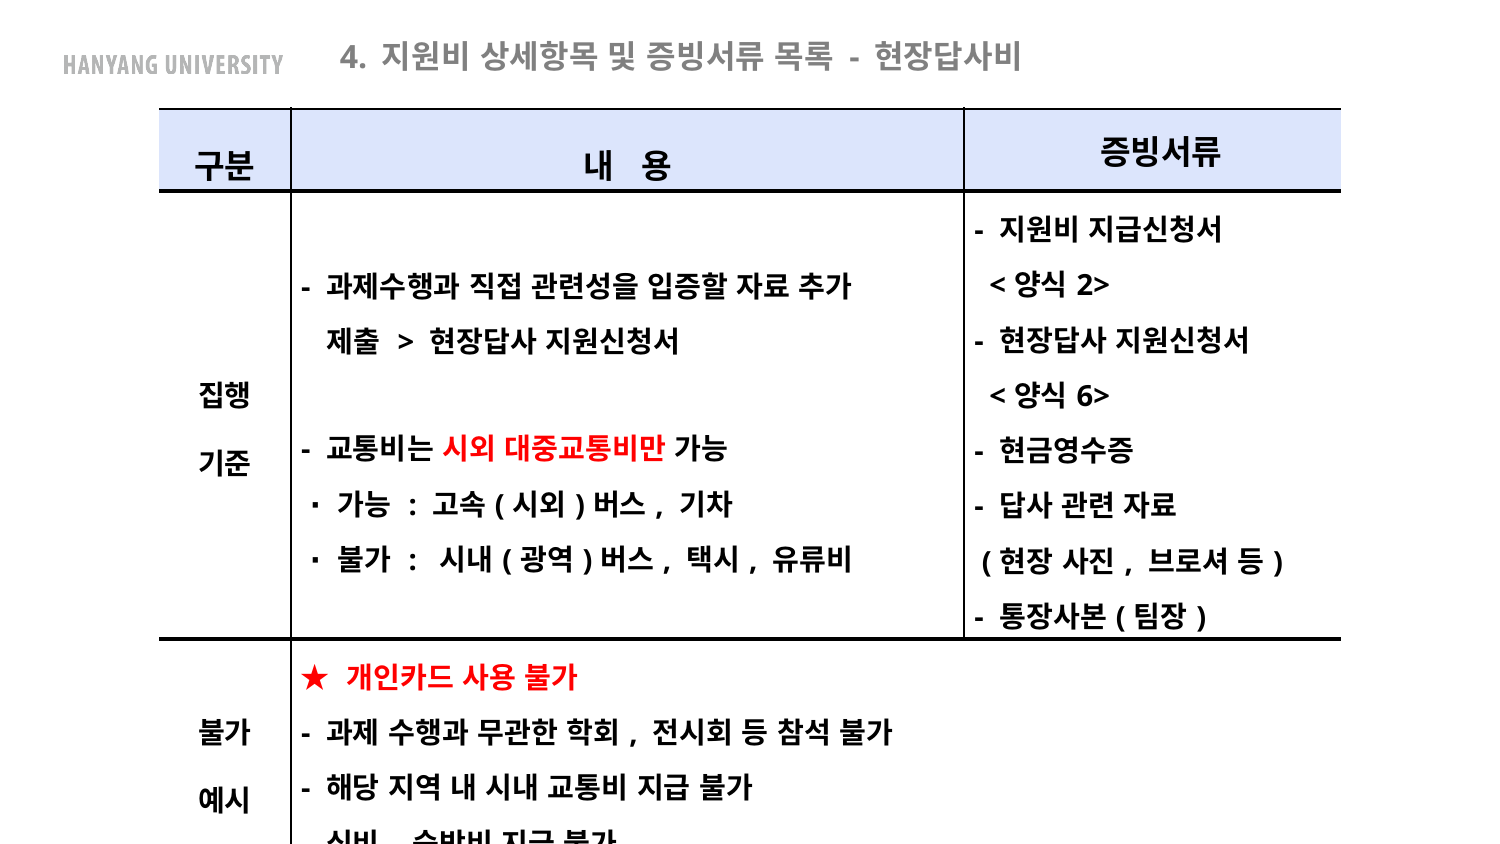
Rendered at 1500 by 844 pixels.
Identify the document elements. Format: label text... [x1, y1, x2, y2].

table_header 구분 [159, 110, 290, 189]
list 4. 지원비 상세항목 및 증빙서류 목록 - 현장답사비 [324, 29, 1365, 83]
table_cell 불가 예시 [159, 641, 290, 844]
table_cell - 과제수행과 직접 관련성을 입증할 자료 추가 제출 > 현장답사 지원신청서 - 교통비는 시외 대중교통비만 가능 ∙ 가능 : 고속(시외)버스, 기차 ∙ 불가 : 시내(광역)버스, 택시, 유류비 [292, 193, 963, 637]
table_cell - 지원비 지급신청서 <양식2> - 현장답사 지원신청서 <양식6> - 현금영수증 - 답사 관련 자료 (현장 사진, 브로셔 등) - 통장사본(팀장) [965, 193, 1341, 637]
table_header 증빙서류 [965, 110, 1341, 189]
table_header 내 용 [292, 110, 963, 189]
picture [63, 55, 283, 75]
table_cell ★ 개인카드 사용 불가 - 과제 수행과 무관한 학회, 전시회 등 참석 불가 - 해당 지역 내 시내 교통비 지급 불가 - 식비, 숙박비 지급 불가 [292, 641, 1341, 844]
table_cell 집행 기준 [159, 193, 290, 637]
